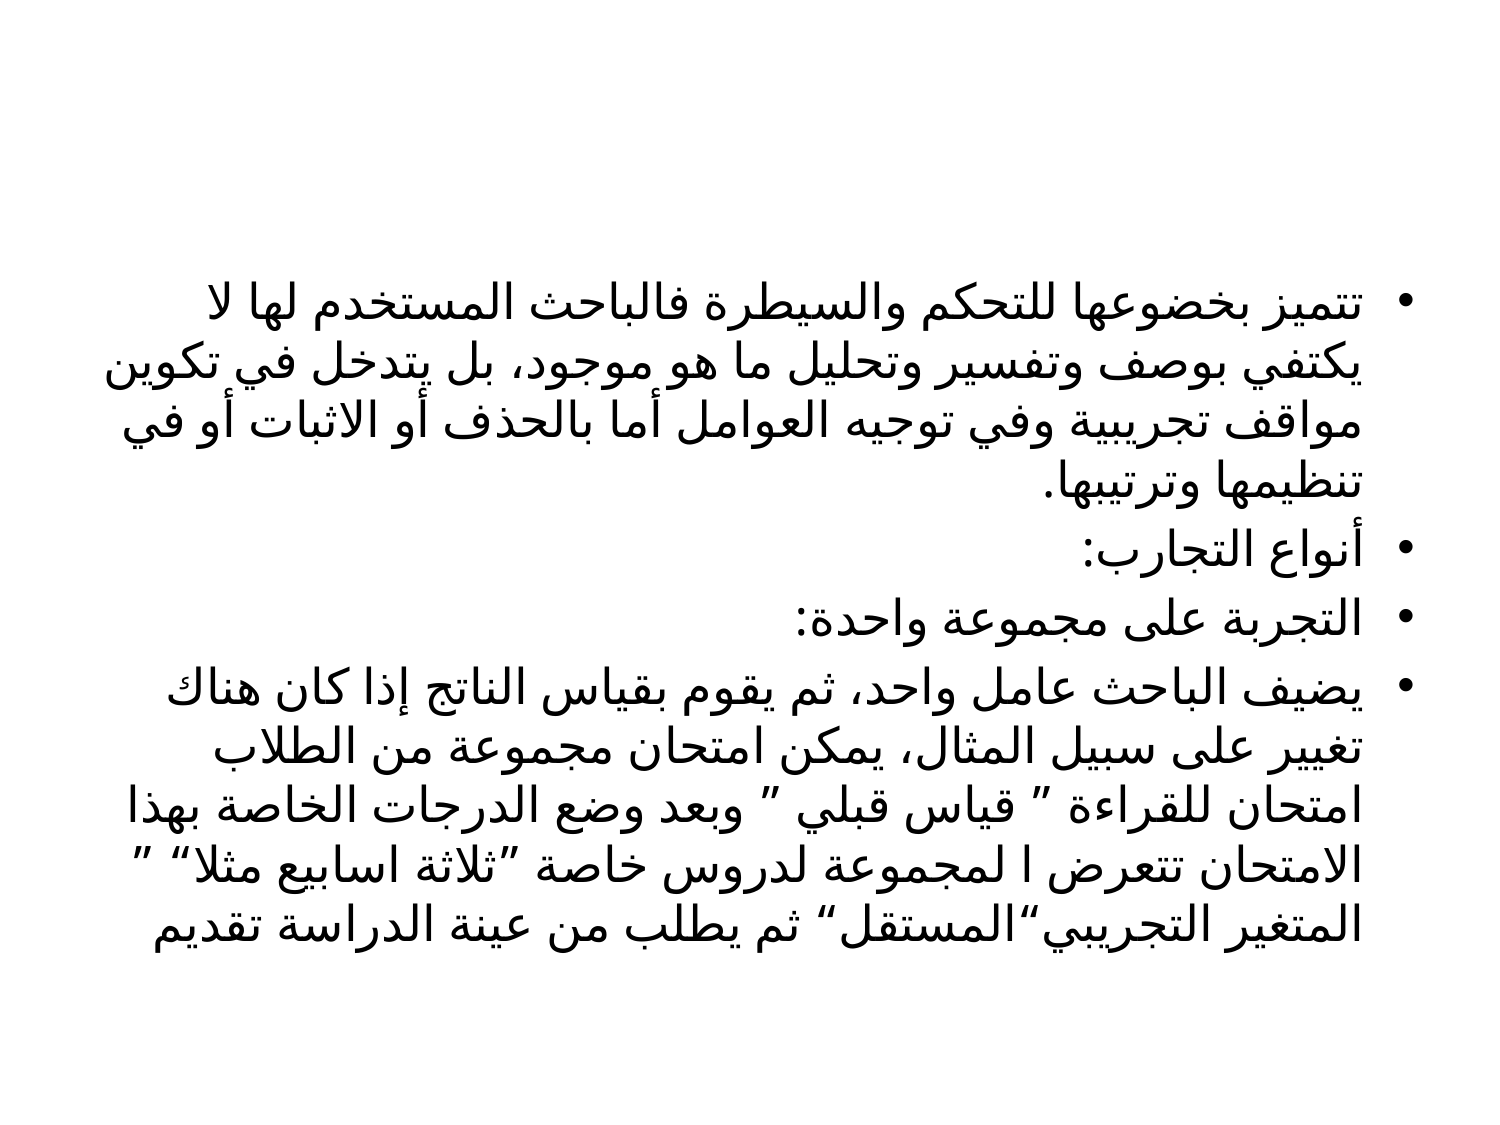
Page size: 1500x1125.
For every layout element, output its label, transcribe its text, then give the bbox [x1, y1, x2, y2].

list تتميز بخضوعها للتحكم والسيطرة فالباحث المستخدم لها لا يكتفي بوصف وتفسير وتحليل ما هو موجود، بل يتدخل في تكوين مواقف تجريبية وفي توجيه العوامل أما بالحذف أو الاثبات أو في تنظيمها وترتيبها. أنواع التجارب: التجربة على مجموعة واحدة: يضيف الباحث عامل واحد، ثم يقوم بقياس الناتج إذا كان هناك تغيير على سبيل المثال، يمكن امتحان مجموعة من الطلاب امتحان للقراءة ” قياس قبلي ” وبعد وضع الدرجات الخاصة بهذا الامتحان تتعرض ا لمجموعة لدروس خاصة ”ثلاثة اسابيع مثلا“ ” المتغير التجريبي“المستقل“ ثم يطلب من عينة الدراسة تقديم [75, 262, 1425, 1005]
